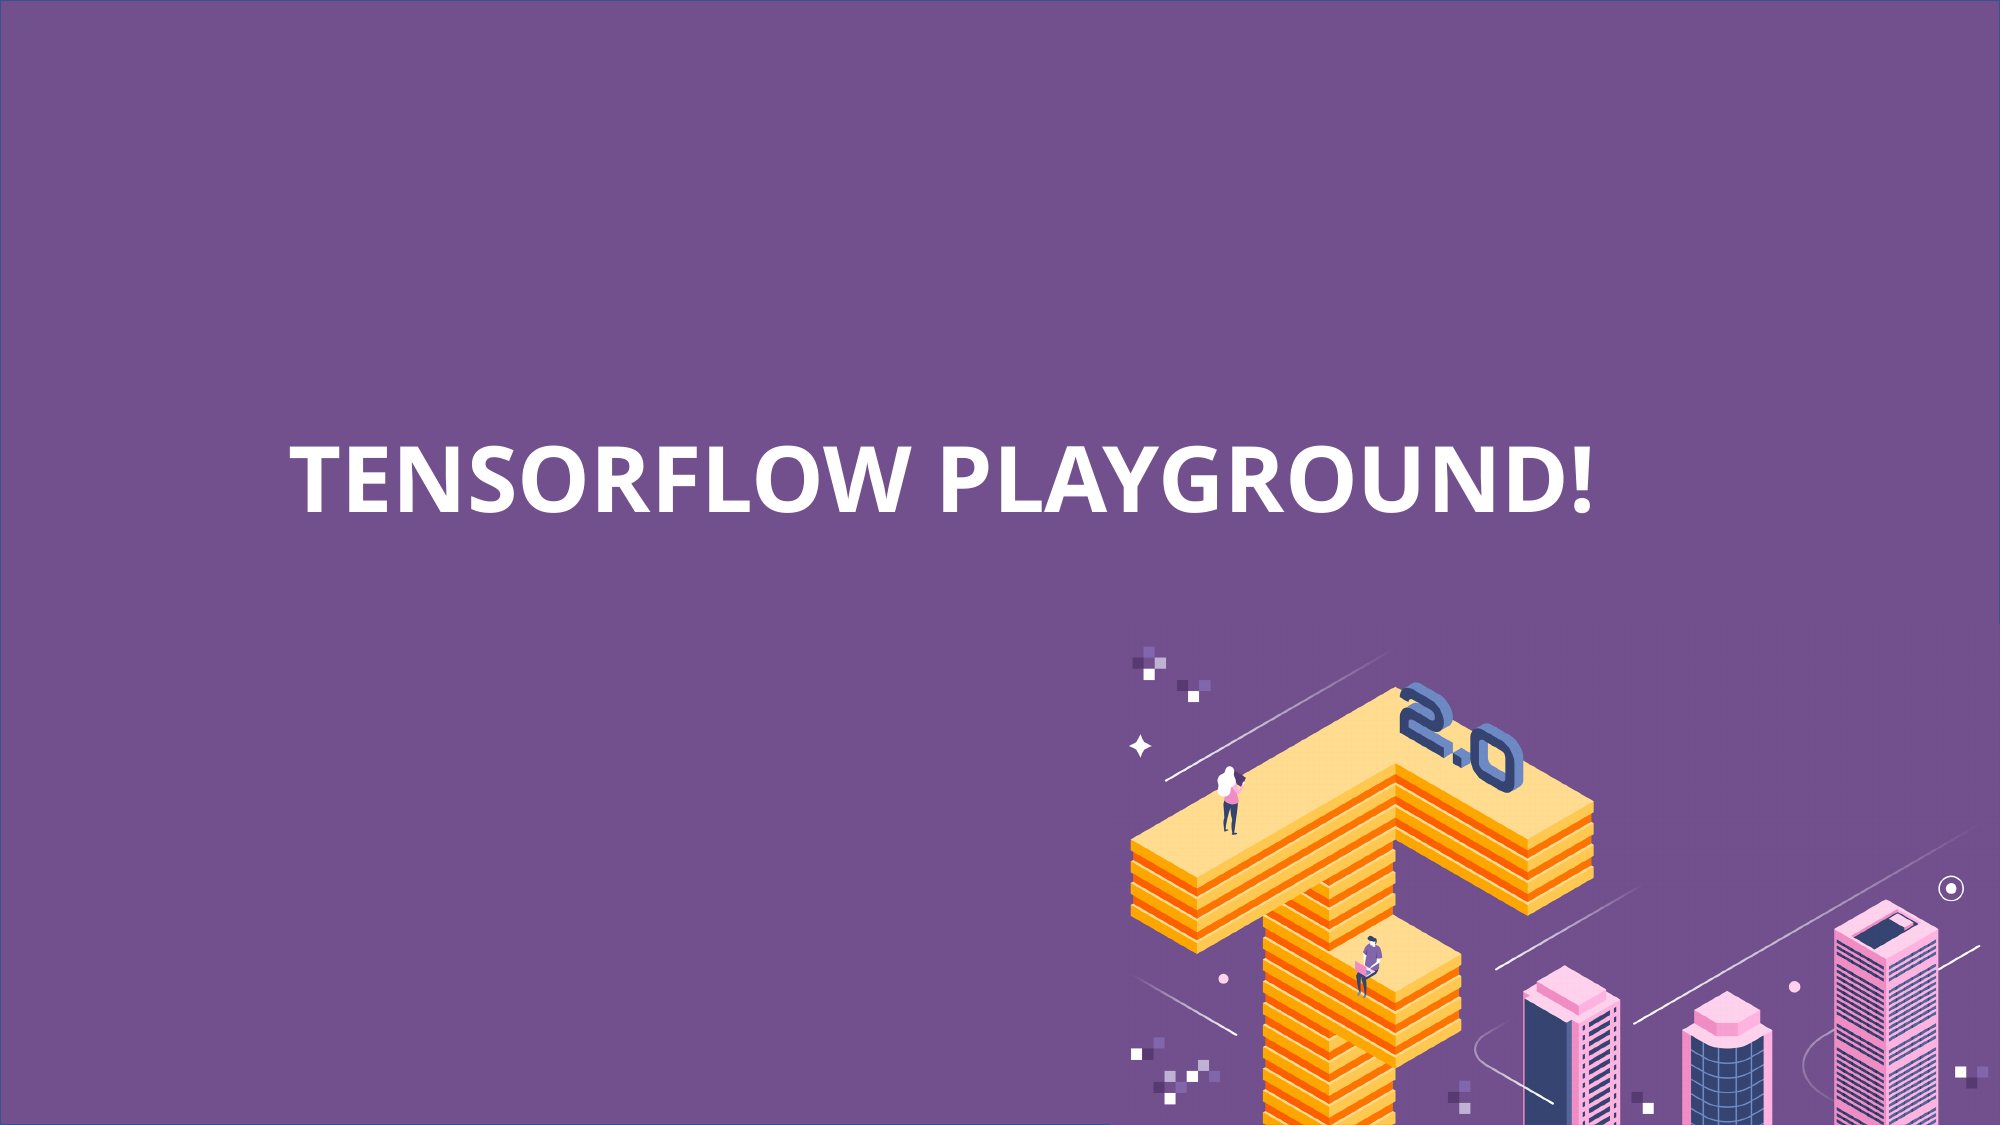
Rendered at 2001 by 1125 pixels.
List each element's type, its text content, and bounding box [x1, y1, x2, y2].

text_box [0, 0, 2000, 1125]
text_box TENSORFLOW PLAYGROUND! [229, 448, 1657, 517]
picture [1110, 624, 2000, 1125]
